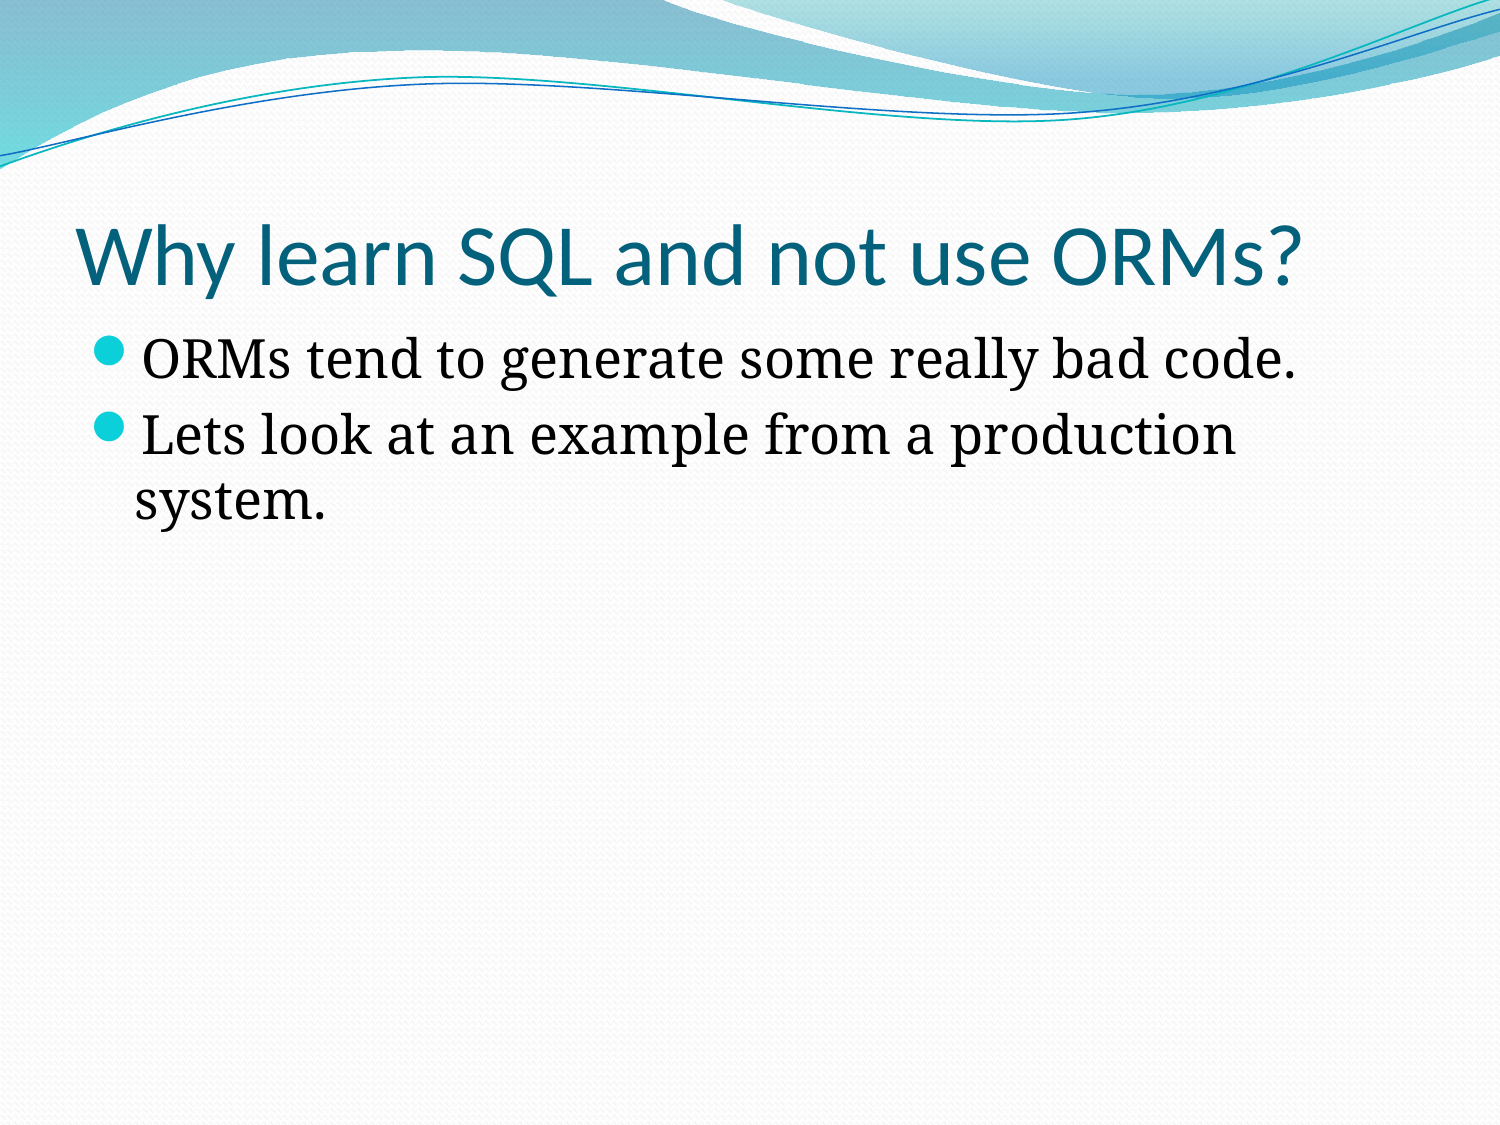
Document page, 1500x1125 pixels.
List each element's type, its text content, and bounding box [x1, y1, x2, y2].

list ORMs tend to generate some really bad code. Lets look at an example from a production system. [75, 317, 1425, 1038]
title Why learn SQL and not use ORMs? [75, 115, 1425, 303]
